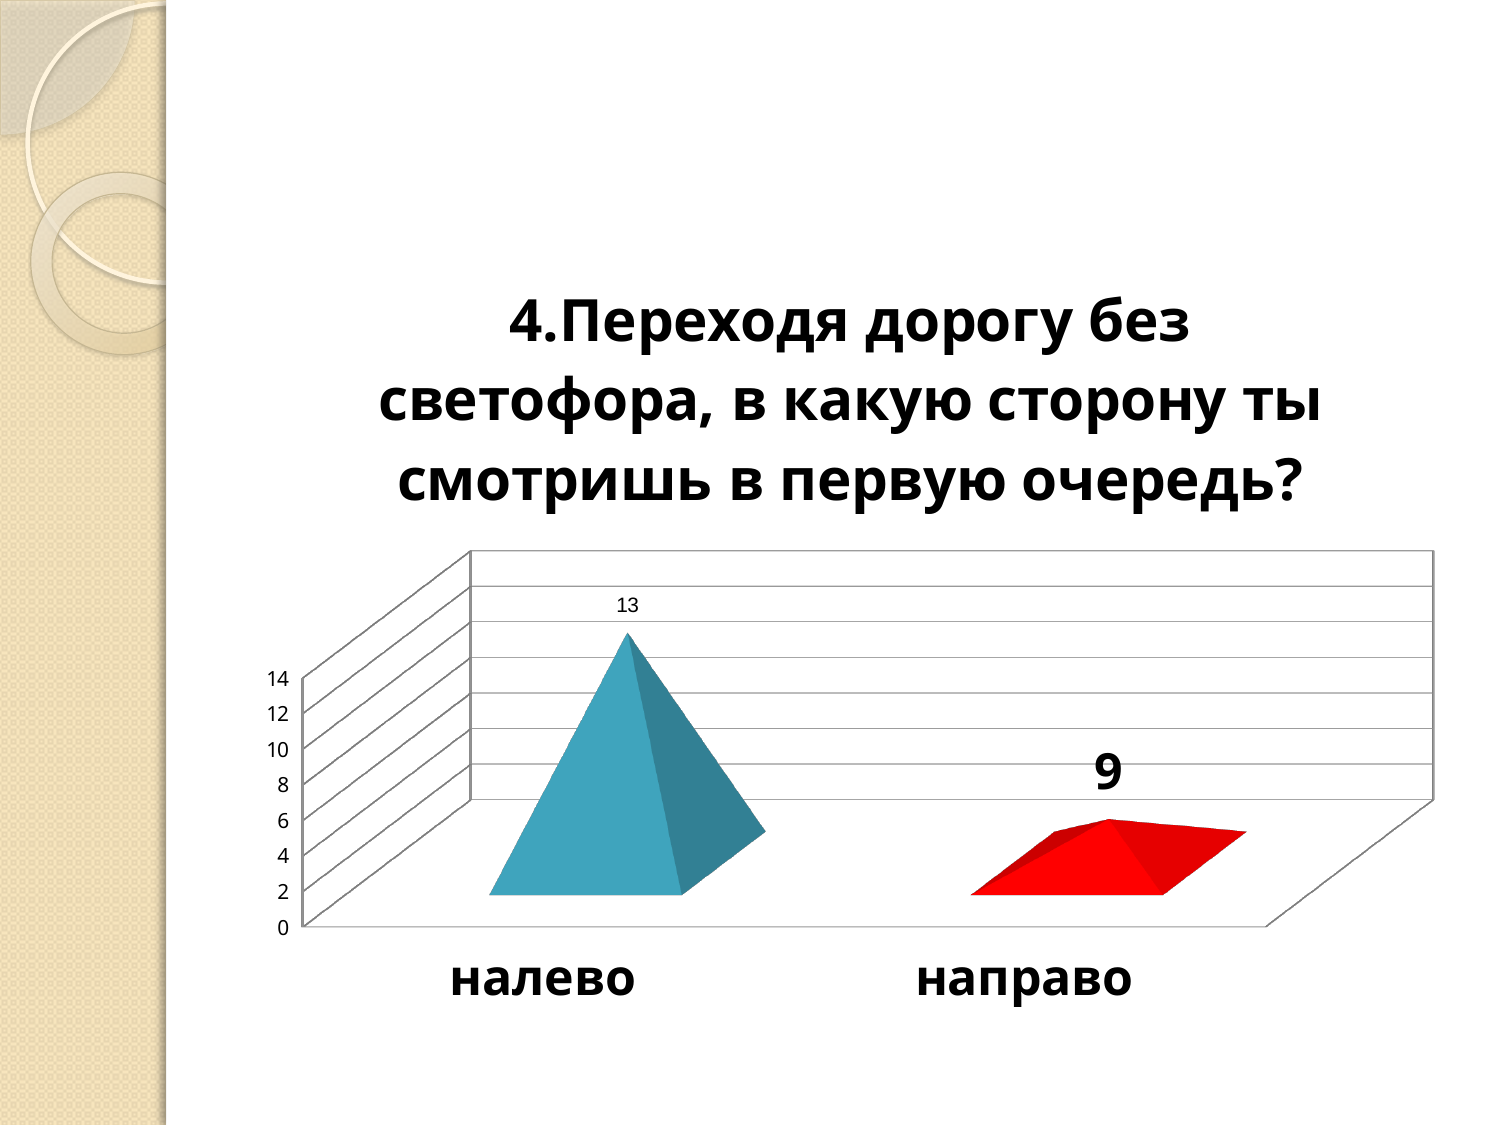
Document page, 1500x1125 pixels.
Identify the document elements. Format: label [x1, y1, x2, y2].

chart [235, 237, 1466, 1026]
